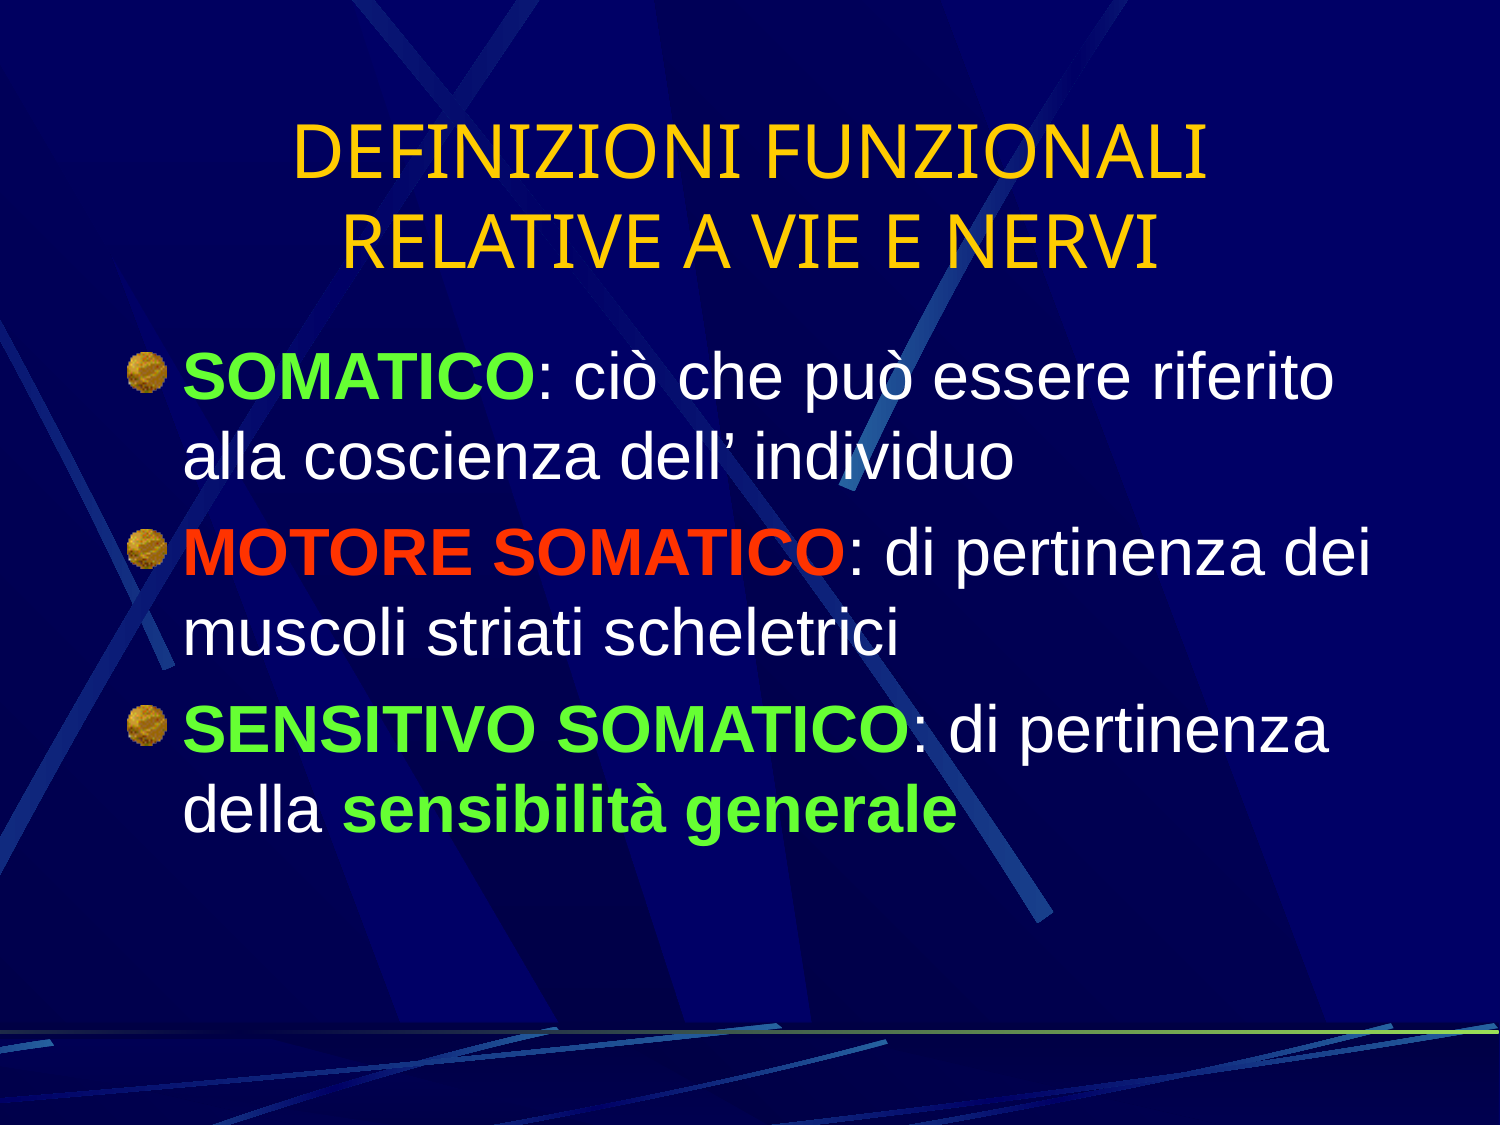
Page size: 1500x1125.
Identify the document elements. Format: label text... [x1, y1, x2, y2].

picture [127, 529, 167, 569]
title DEFINIZIONI FUNZIONALI RELATIVE A VIE E NERVI [112, 96, 1388, 292]
picture [127, 352, 167, 393]
picture [127, 705, 167, 746]
list SOMATICO: ciò che può essere riferito alla coscienza dell’ individuo MOTORE SOMATICO: di pertinenza dei muscoli striati scheletrici SENSITIVO SOMATICO: di pertinenza della sensibilità generale [112, 324, 1388, 1000]
